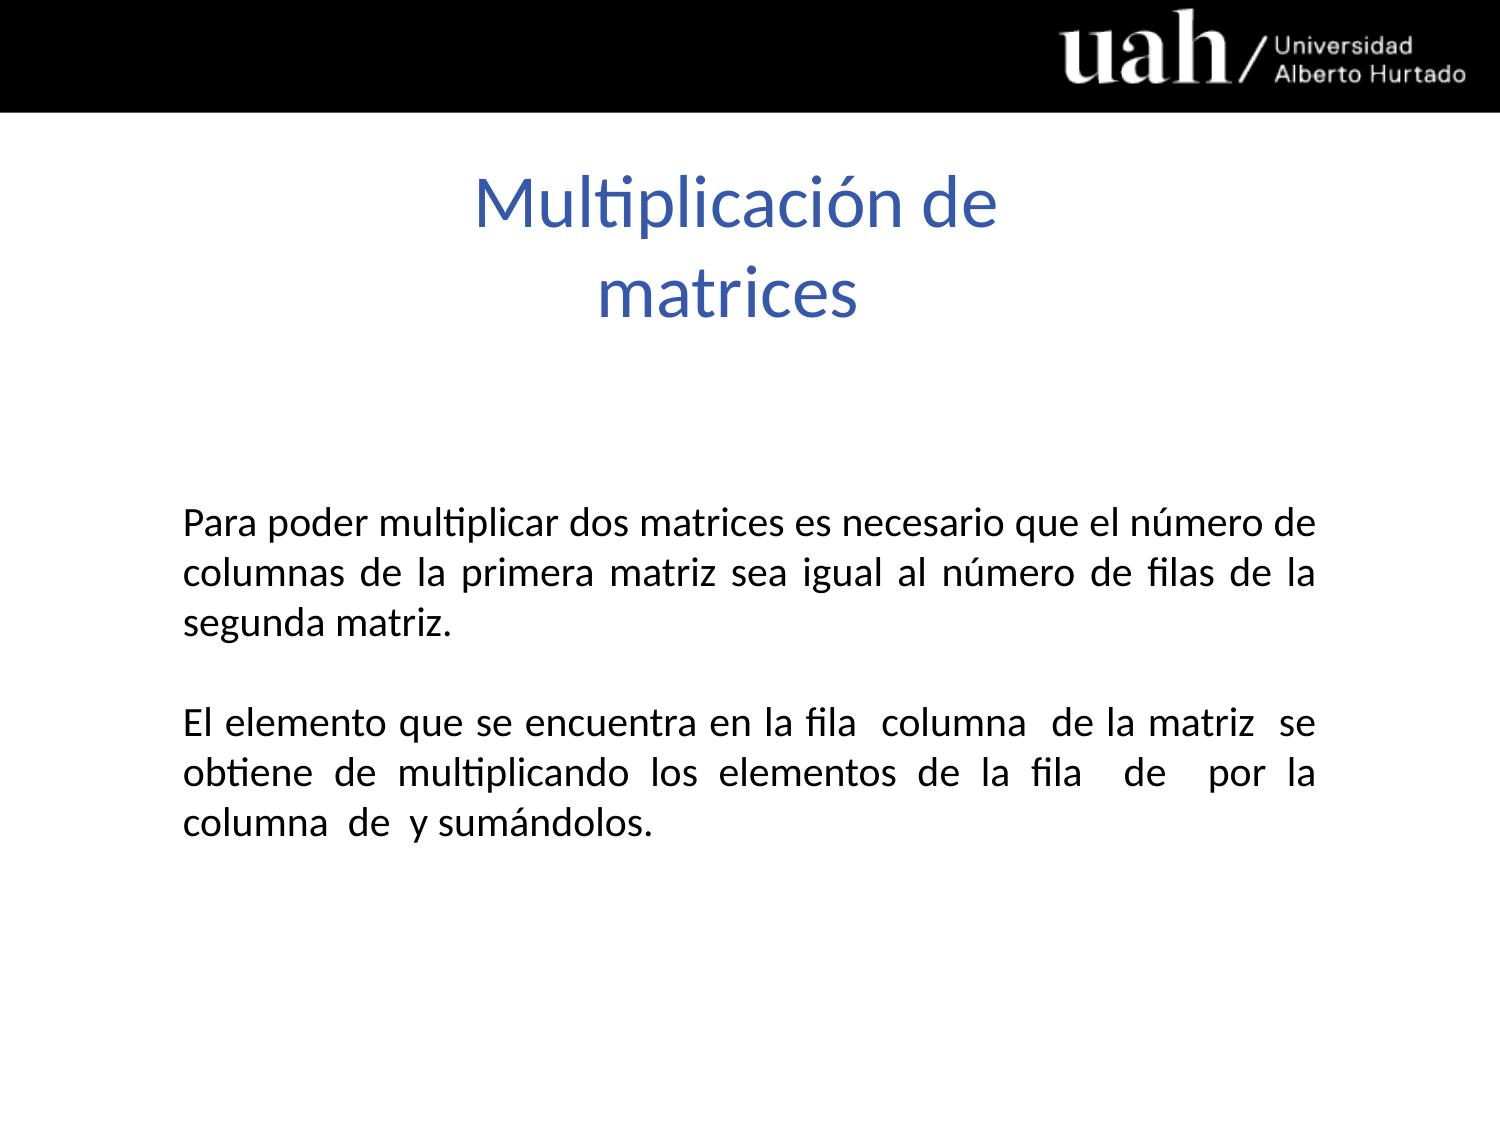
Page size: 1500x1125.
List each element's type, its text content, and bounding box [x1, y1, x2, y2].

picture [1057, 0, 1468, 94]
text_box [0, 0, 1500, 114]
text_box Multiplicación de matrices [361, 145, 1112, 340]
